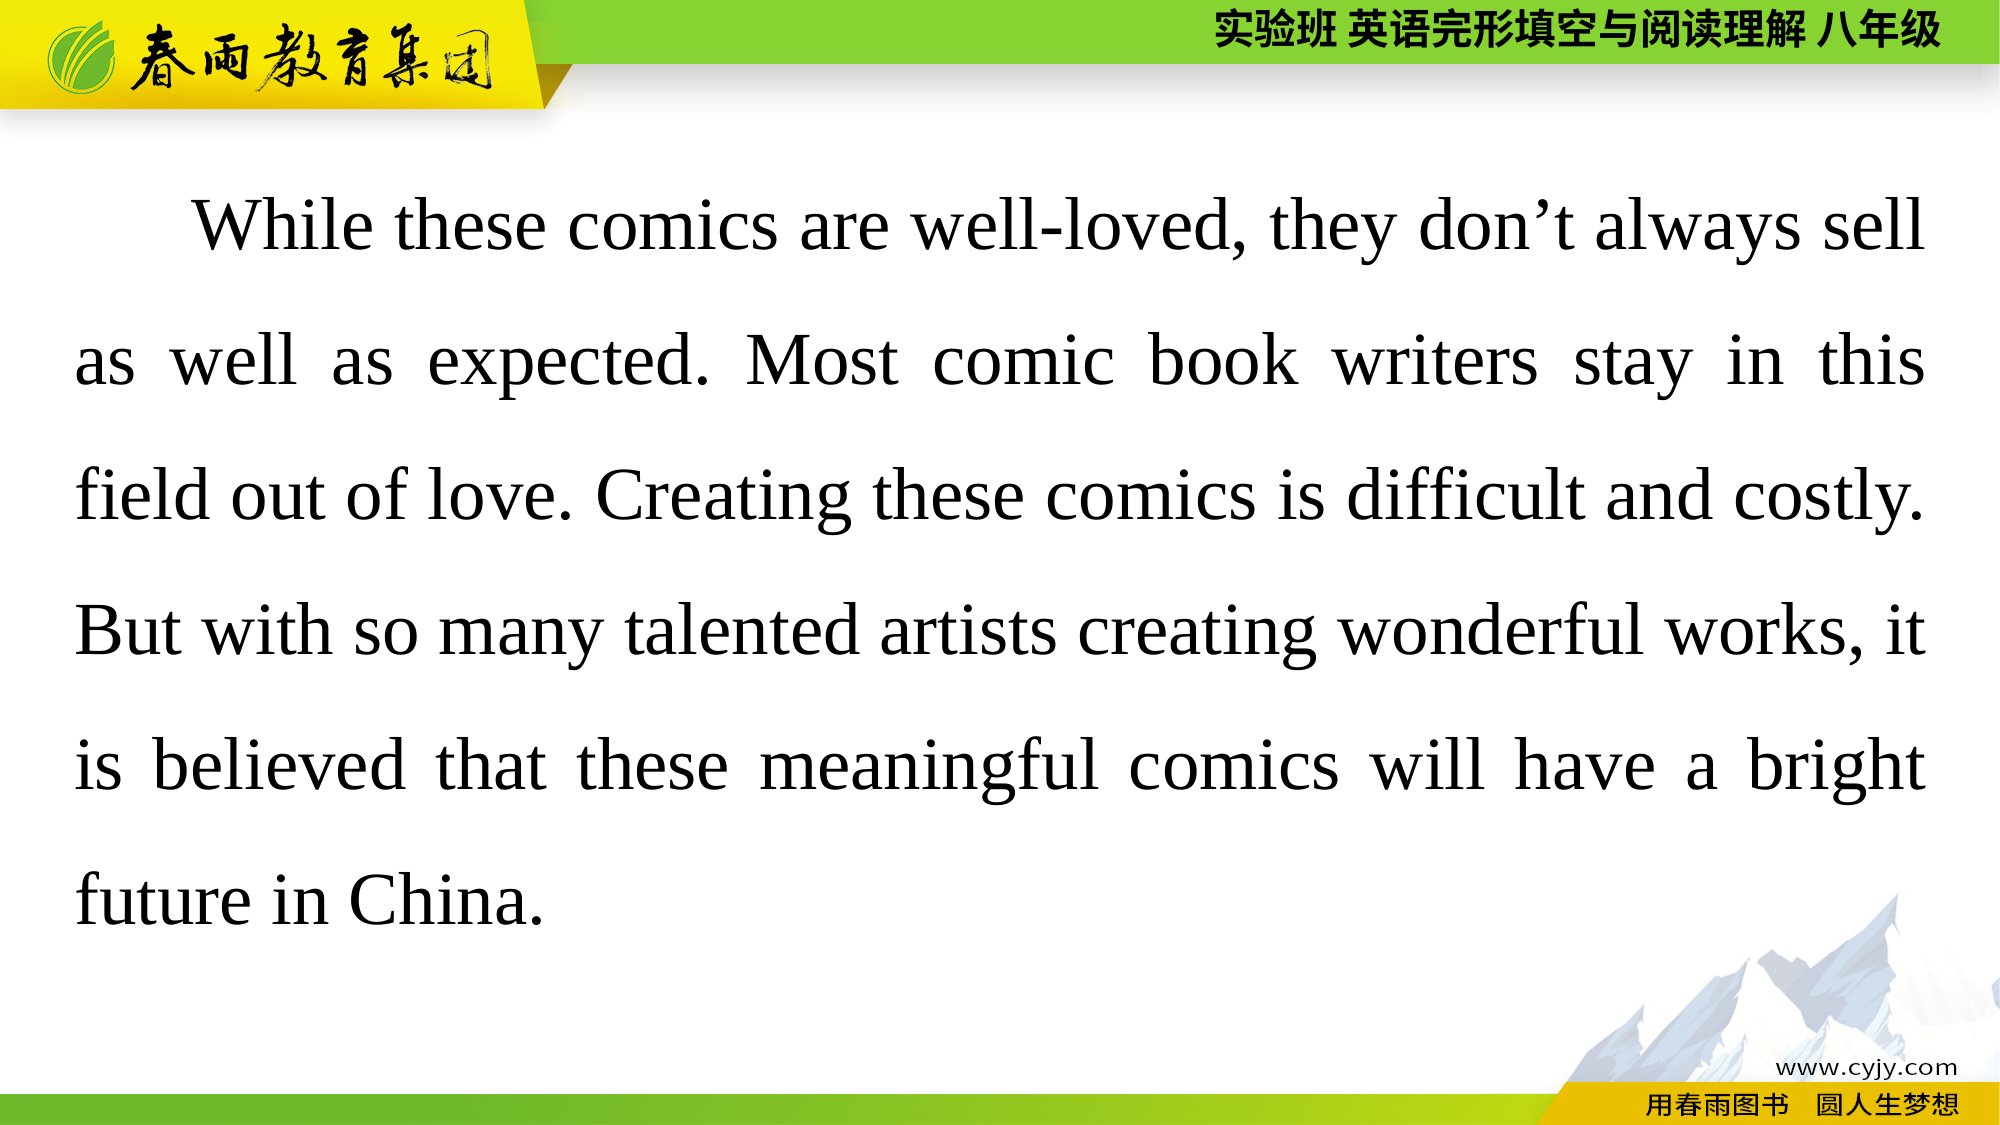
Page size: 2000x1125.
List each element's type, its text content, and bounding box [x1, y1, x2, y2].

list While these comics are well-loved, they don’t always sell as well as expected. Most comic book writers stay in this field out of love. Creating these comics is difficult and costly. But with so many talented artists creating wonderful works, it is believed that these meaningful comics will have a bright future in China. [59, 122, 1944, 940]
picture [0, 0, 2000, 1125]
